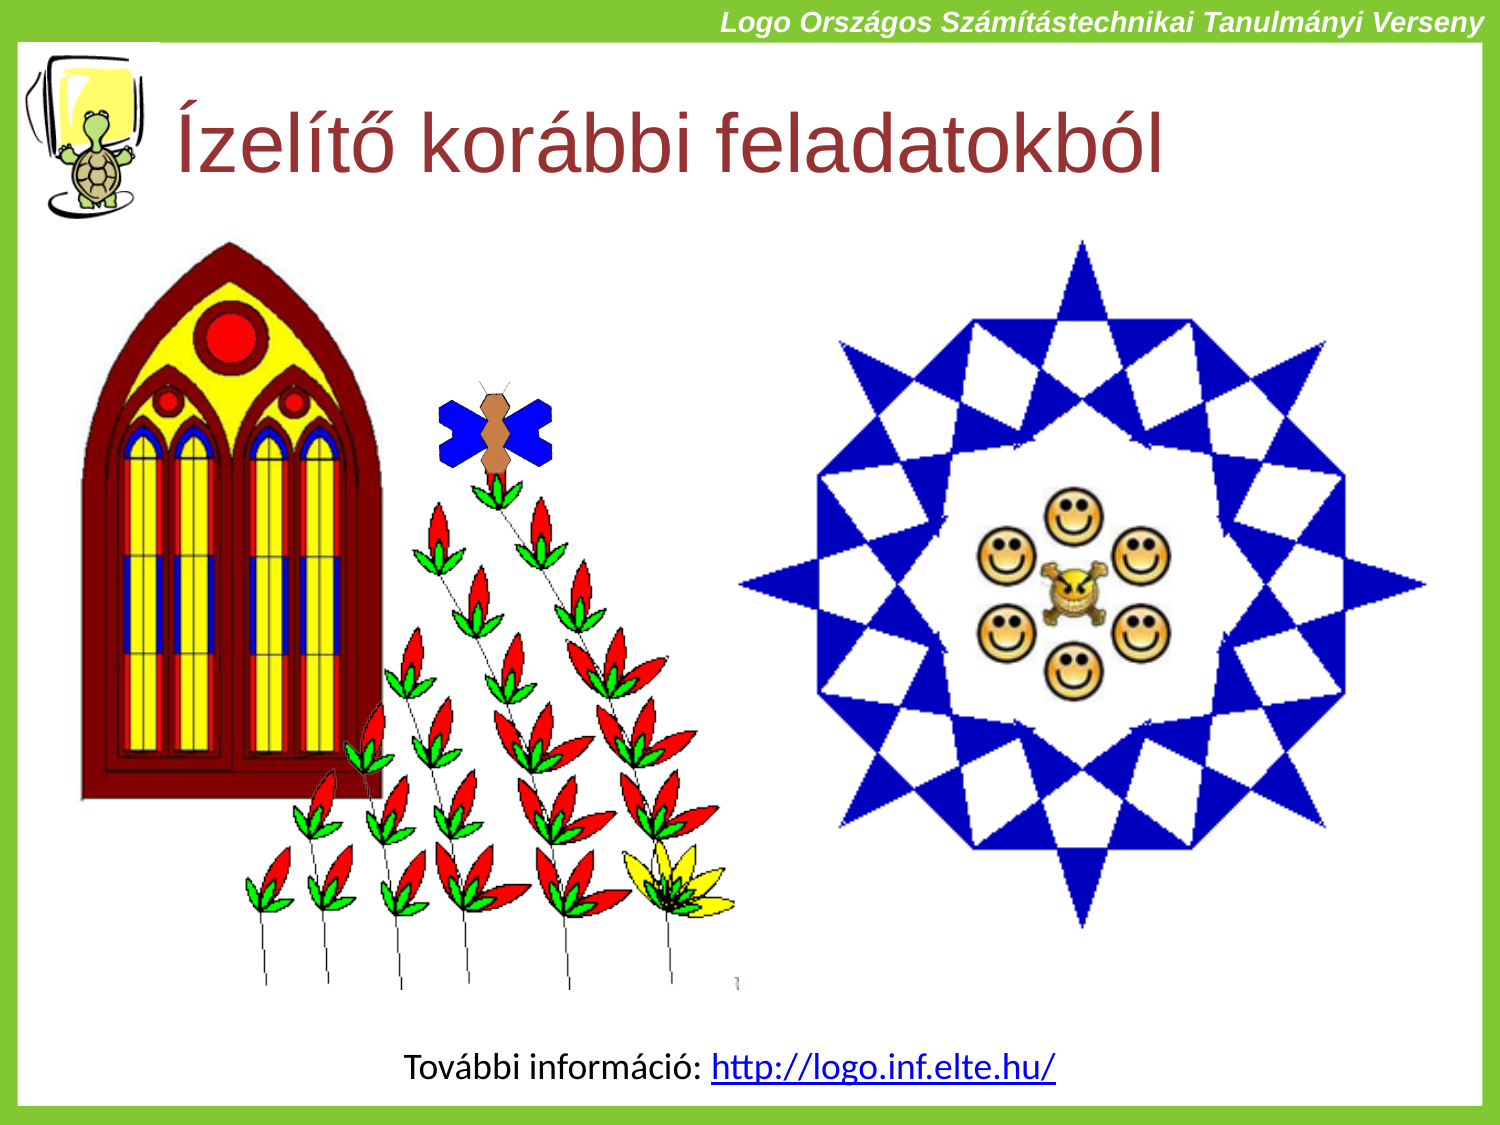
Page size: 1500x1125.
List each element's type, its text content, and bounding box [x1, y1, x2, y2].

picture [18, 42, 160, 223]
text_box További információ: http://logo.inf.elte.hu/ [41, 1034, 1436, 1095]
picture [76, 219, 1430, 991]
title Ízelítő korábbi feladatokból [159, 45, 1425, 233]
